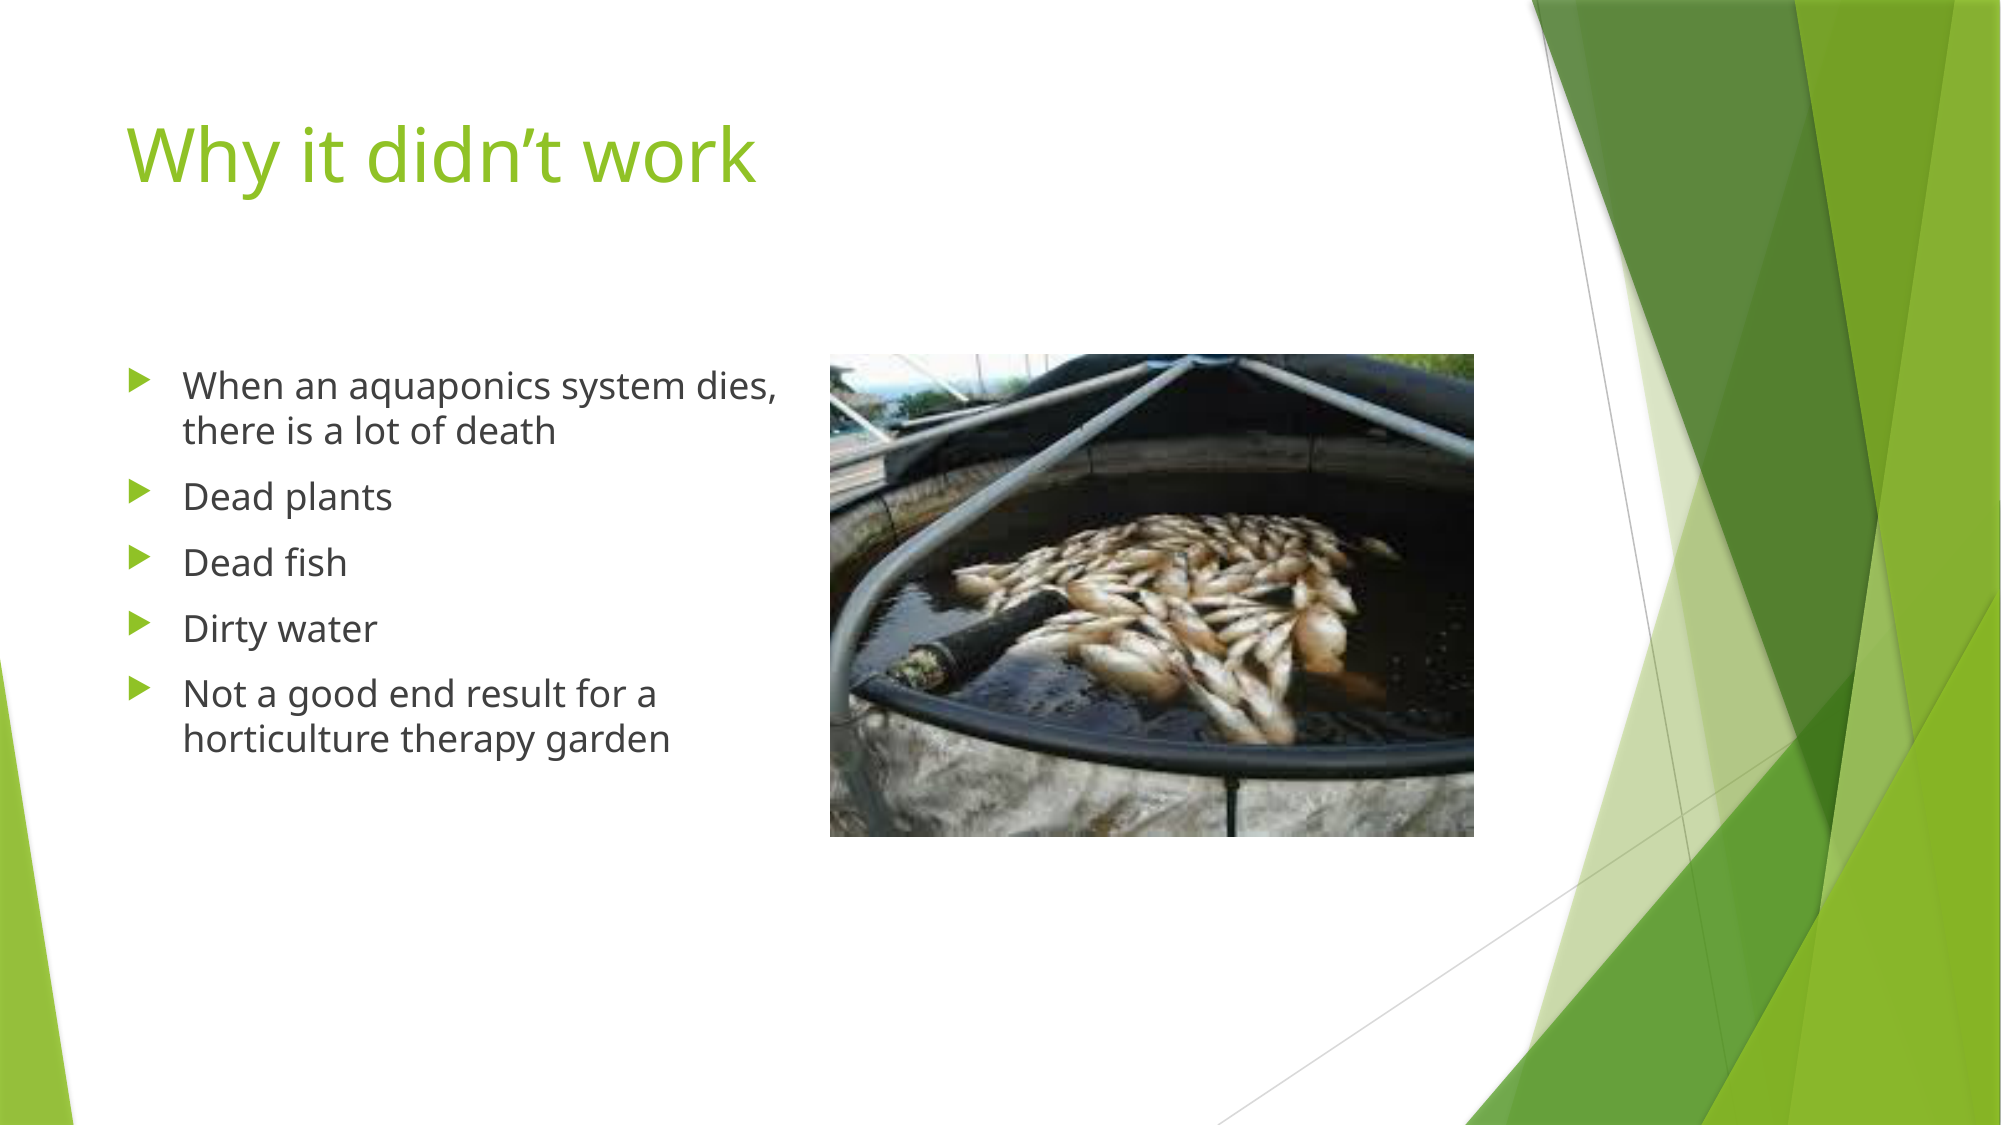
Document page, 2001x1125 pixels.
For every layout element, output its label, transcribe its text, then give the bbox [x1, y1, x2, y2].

title Why it didn’t work [111, 99, 1522, 317]
picture [829, 353, 1475, 837]
list When an aquaponics system dies, there is a lot of death Dead plants Dead fish Dirty water Not a good end result for a horticulture therapy garden [111, 354, 831, 992]
